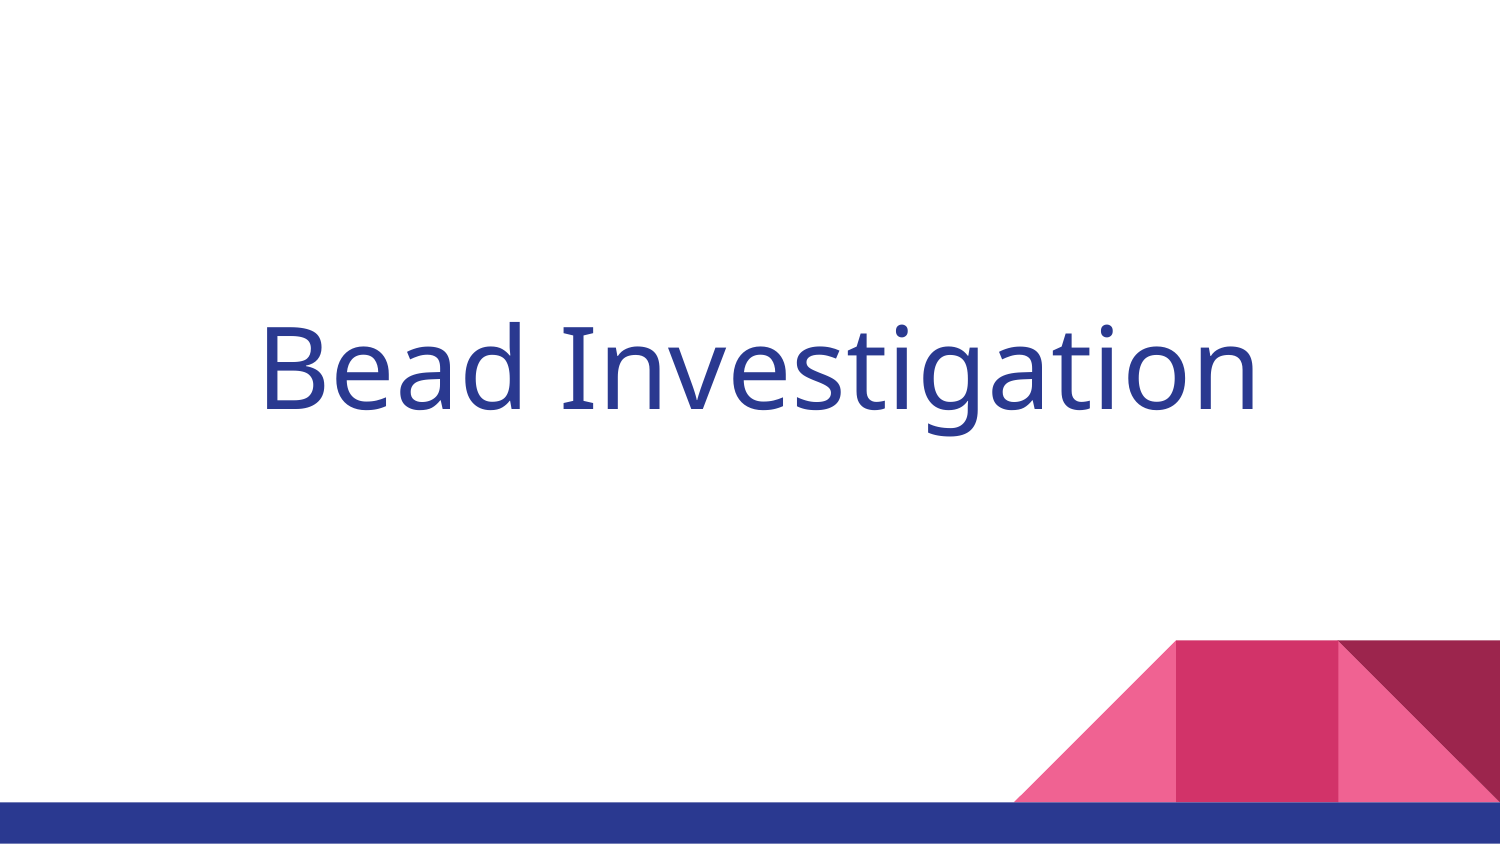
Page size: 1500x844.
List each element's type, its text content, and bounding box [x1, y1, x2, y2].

title Bead Investigation [35, 279, 1484, 380]
